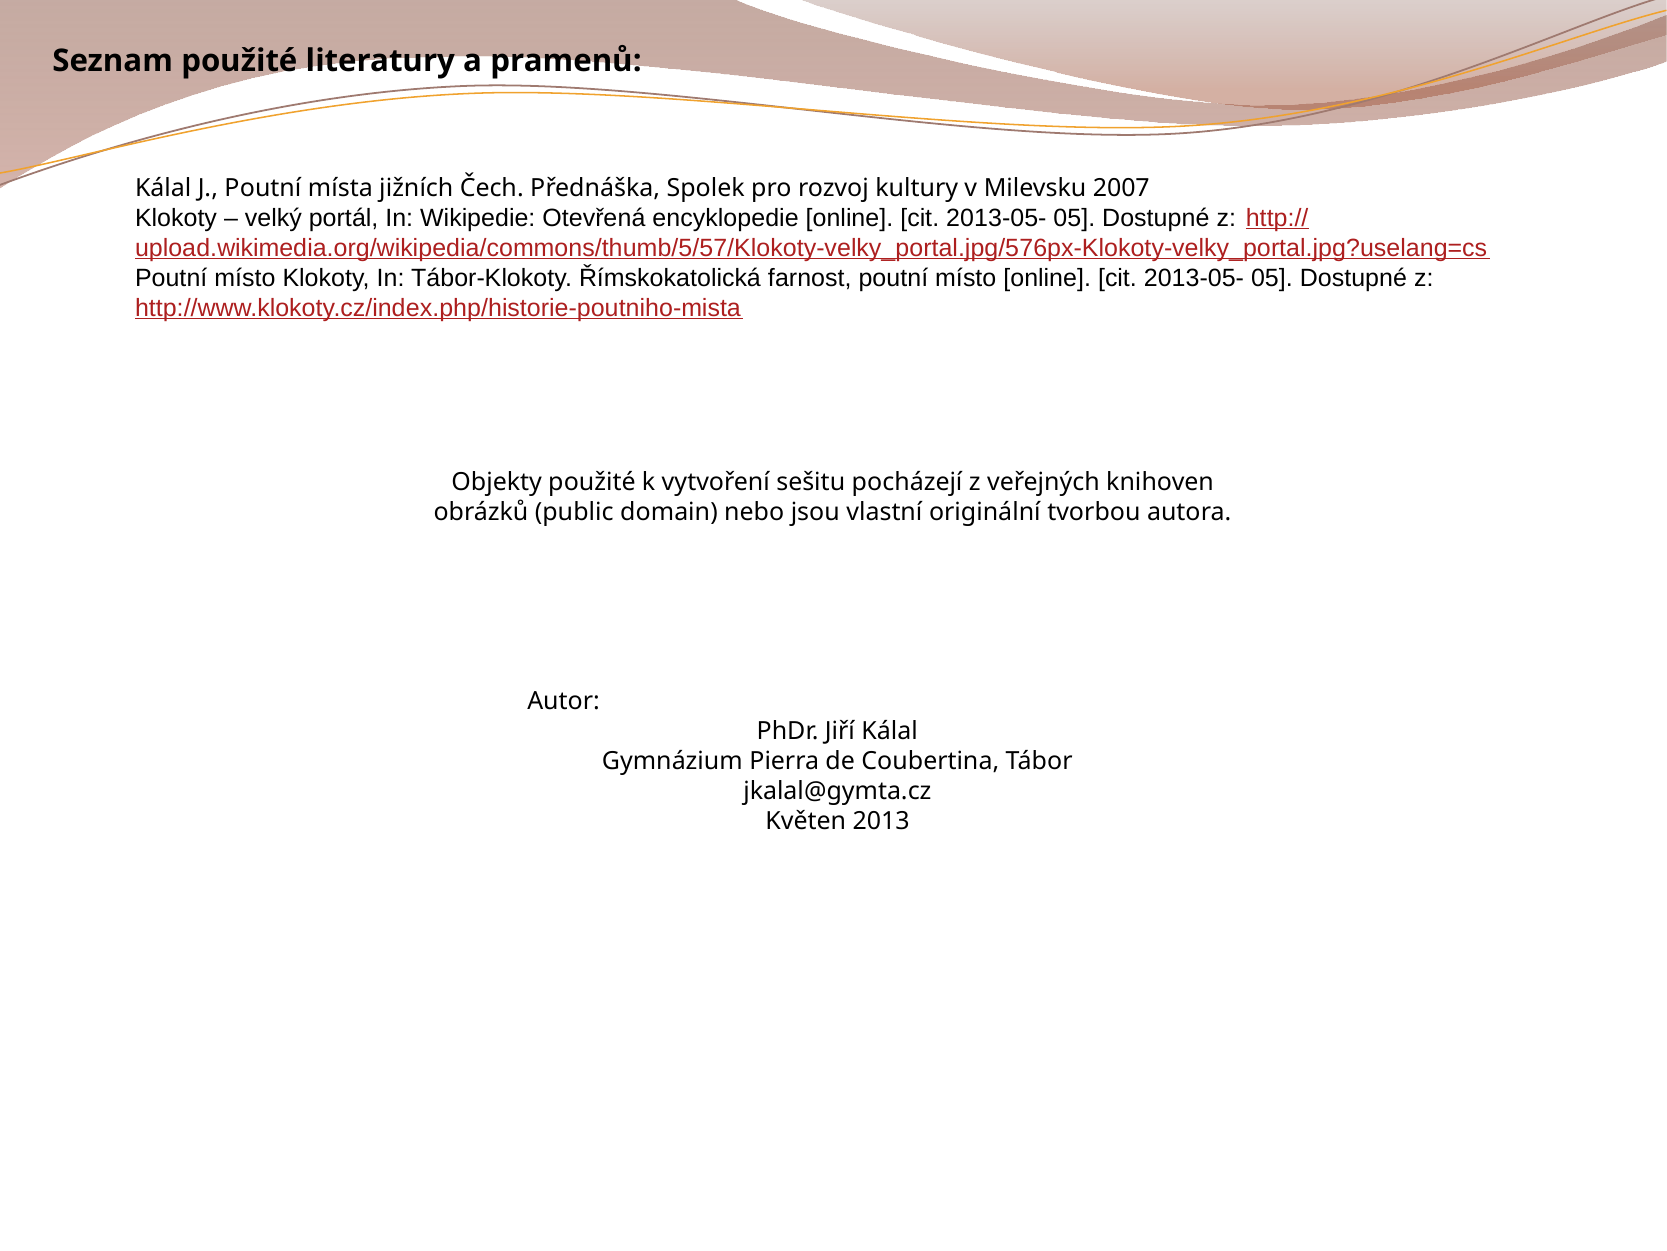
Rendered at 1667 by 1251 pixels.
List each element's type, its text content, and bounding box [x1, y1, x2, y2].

text_box Autor: PhDr. Jiří Kálal Gymnázium Pierra de Coubertina, Tábor jkalal@gymta.cz Květen 2013 [512, 677, 1163, 842]
text_box Objekty použité k vytvoření sešitu pocházejí z veřejných knihoven obrázků (public domain) nebo jsou vlastní originální tvorbou autora. [404, 458, 1263, 533]
text_box Seznam použité literatury a pramenů: [37, 33, 846, 86]
text_box Kálal J., Poutní místa jižních Čech. Přednáška, Spolek pro rozvoj kultury v Milevsku 2007 Klokoty – velký portál, In: Wikipedie: Otevřená encyklopedie [online]. [cit. 2013-05- 05]. Dostupné z: http://upload.wikimedia.org/wikipedia/commons/thumb/5/57/Klokoty-velky_portal.jpg/576px-Klokoty-velky_portal.jpg?uselang=cs Poutní místo Klokoty, In: Tábor-Klokoty. Římskokatolická farnost, poutní místo [online]. [cit. 2013-05- 05]. Dostupné z: http://www.klokoty.cz/index.php/historie-poutniho-mista [120, 164, 1513, 419]
